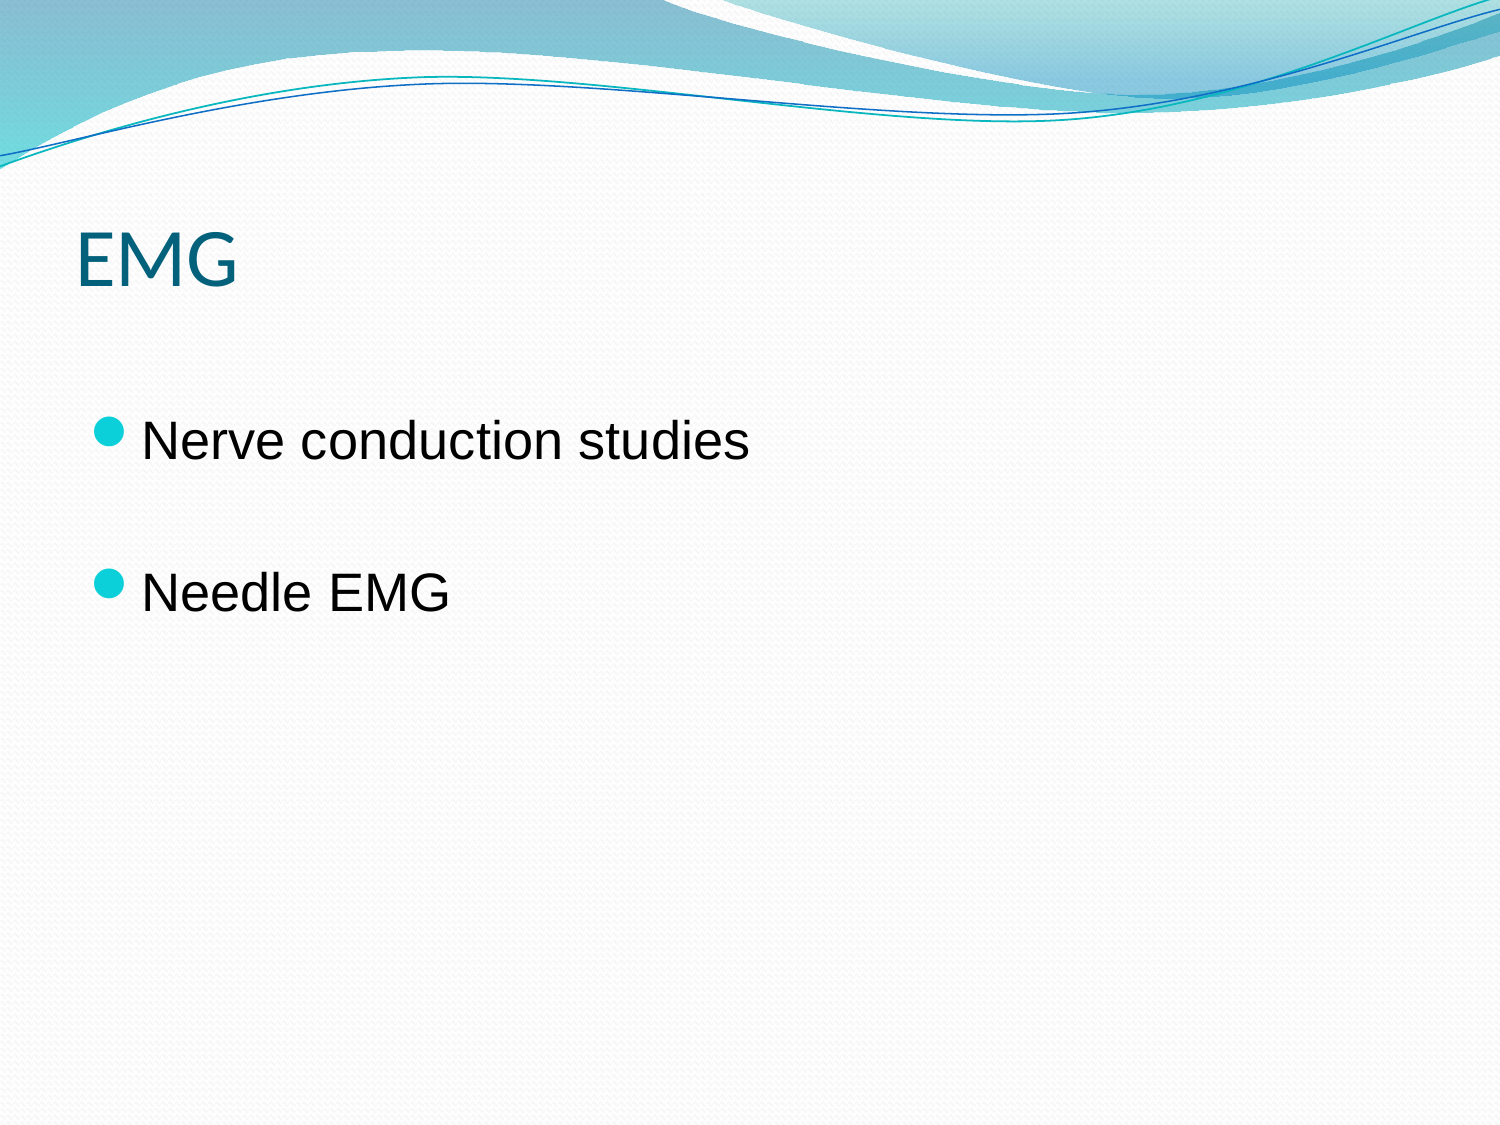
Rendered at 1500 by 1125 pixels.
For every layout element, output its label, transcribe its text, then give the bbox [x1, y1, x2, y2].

title EMG [75, 115, 1425, 303]
list Nerve conduction studies Needle EMG [75, 317, 1425, 1038]
